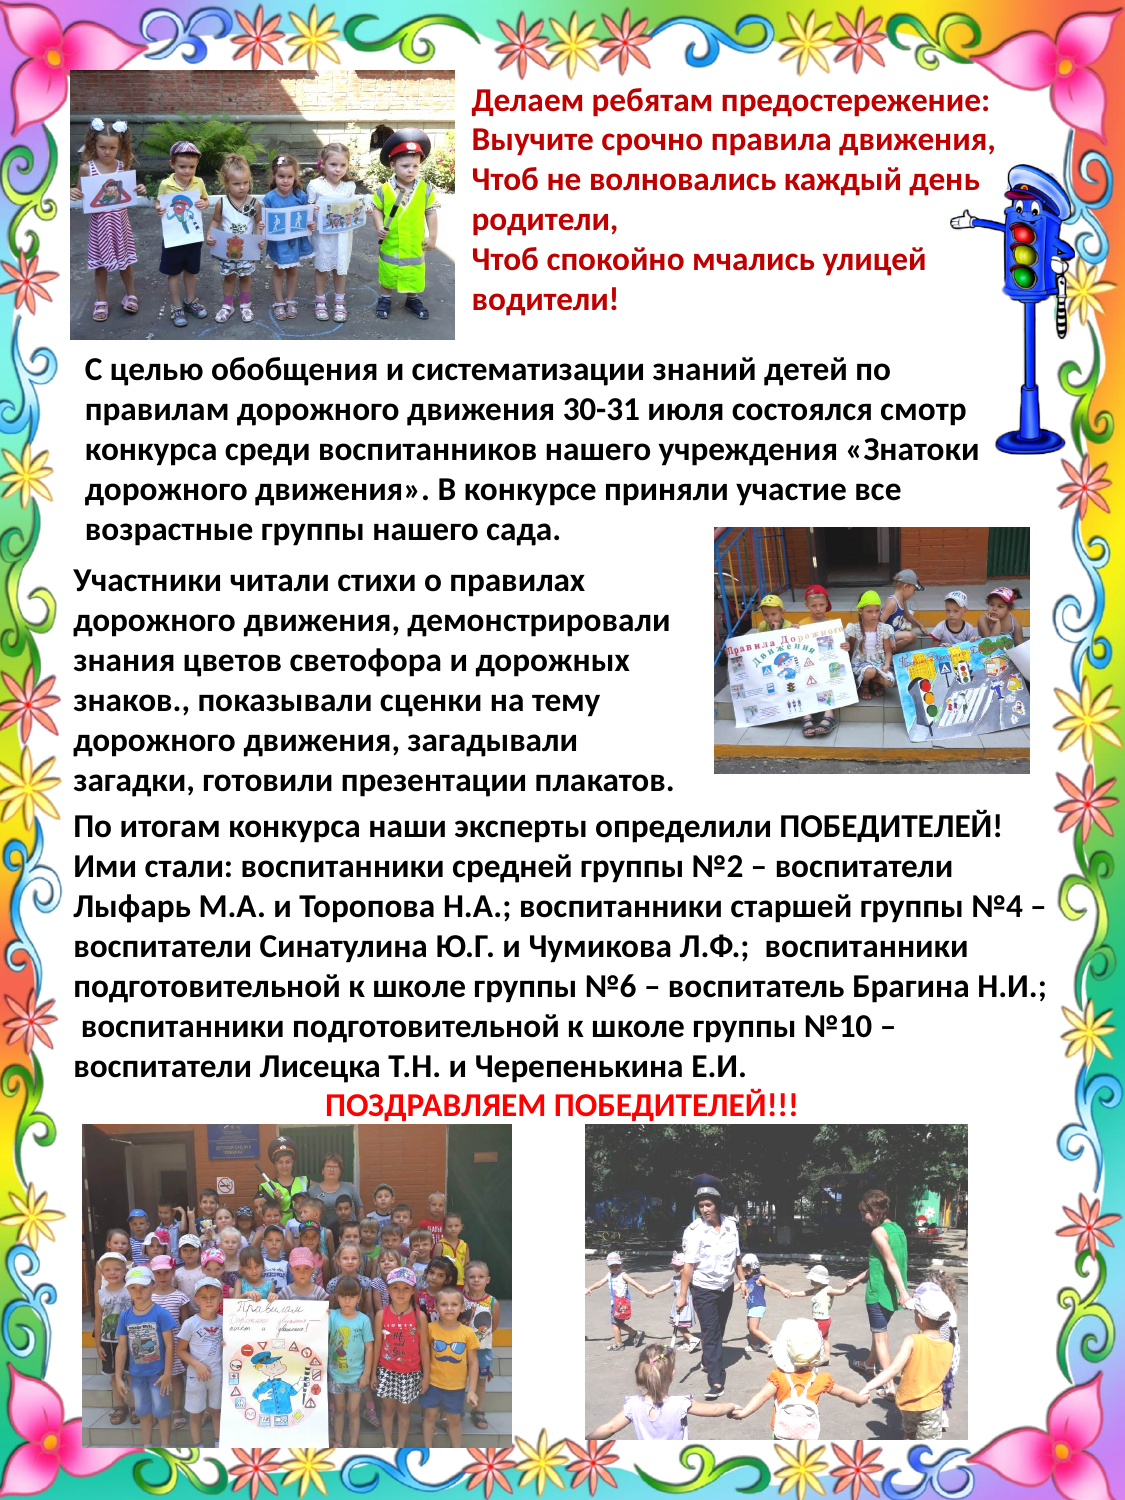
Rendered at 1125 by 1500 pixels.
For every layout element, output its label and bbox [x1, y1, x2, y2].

text_box [0, 0, 1125, 1500]
